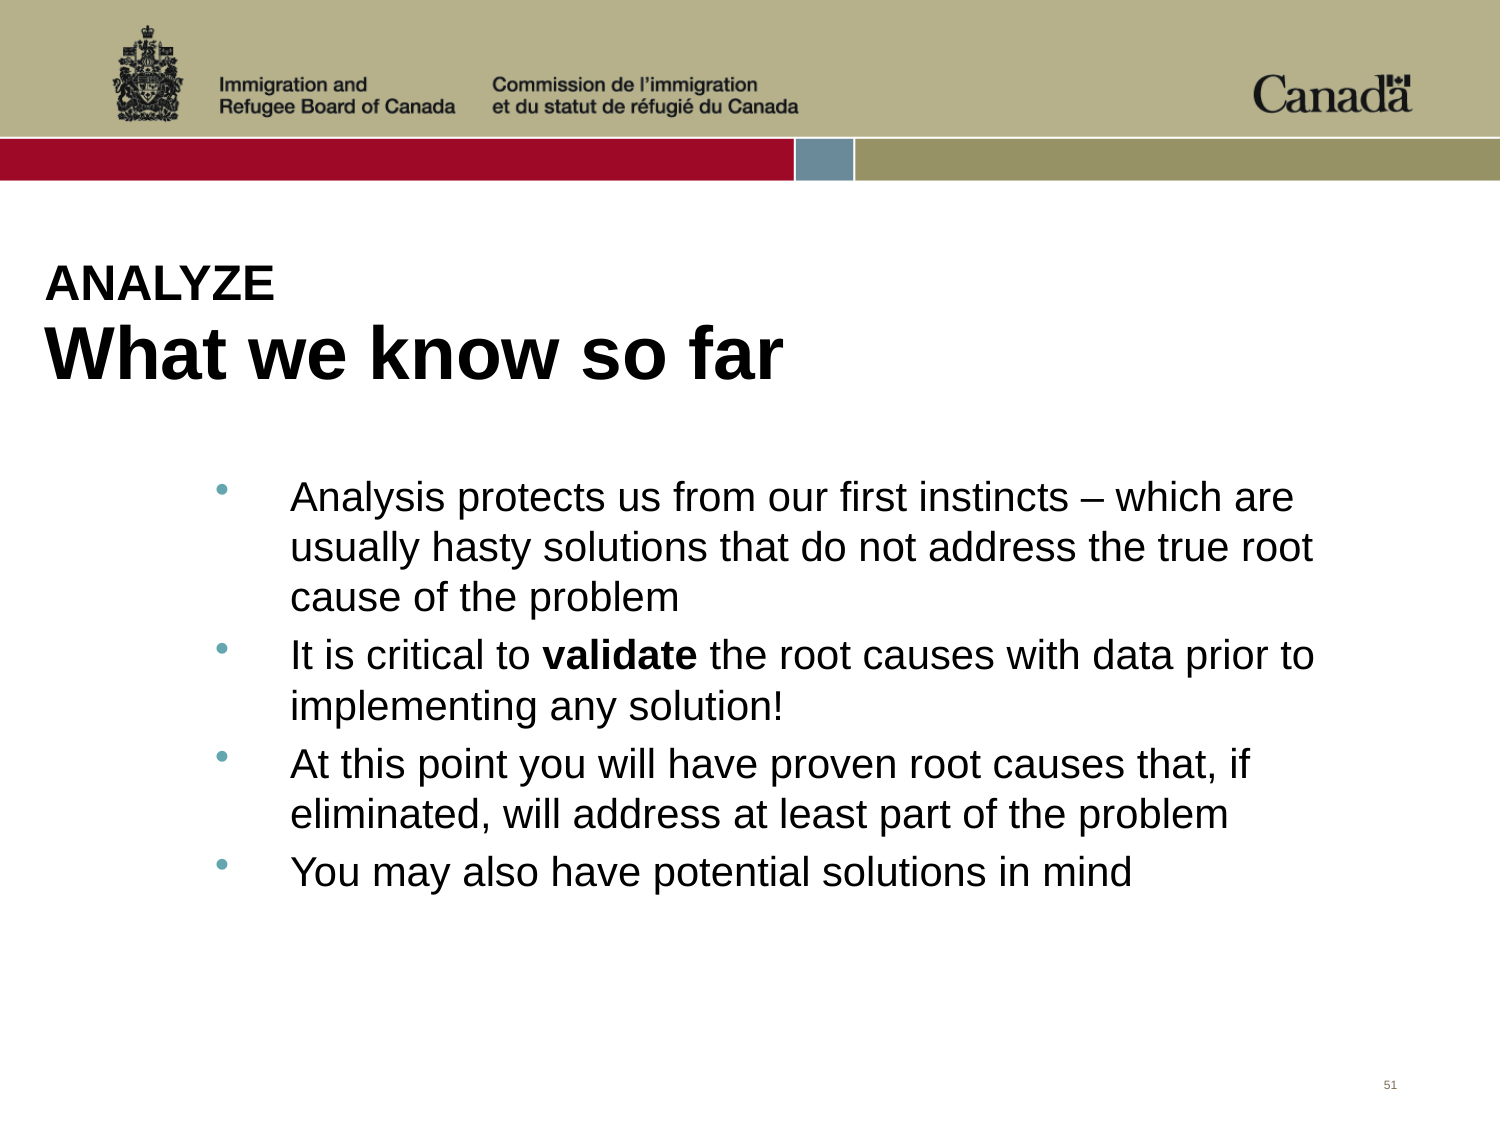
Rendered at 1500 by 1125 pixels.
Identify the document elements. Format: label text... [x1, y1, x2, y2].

title ANALYZE What we know so far [29, 220, 1380, 370]
list Analysis protects us from our first instincts – which are usually hasty solutions that do not address the true root cause of the problem It is critical to validate the root causes with data prior to implementing any solution! At this point you will have proven root causes that, if eliminated, will address at least part of the problem You may also have potential solutions in mind [200, 462, 1413, 1000]
picture [0, 0, 1500, 1125]
slide_number 51 [1100, 1025, 1413, 1100]
